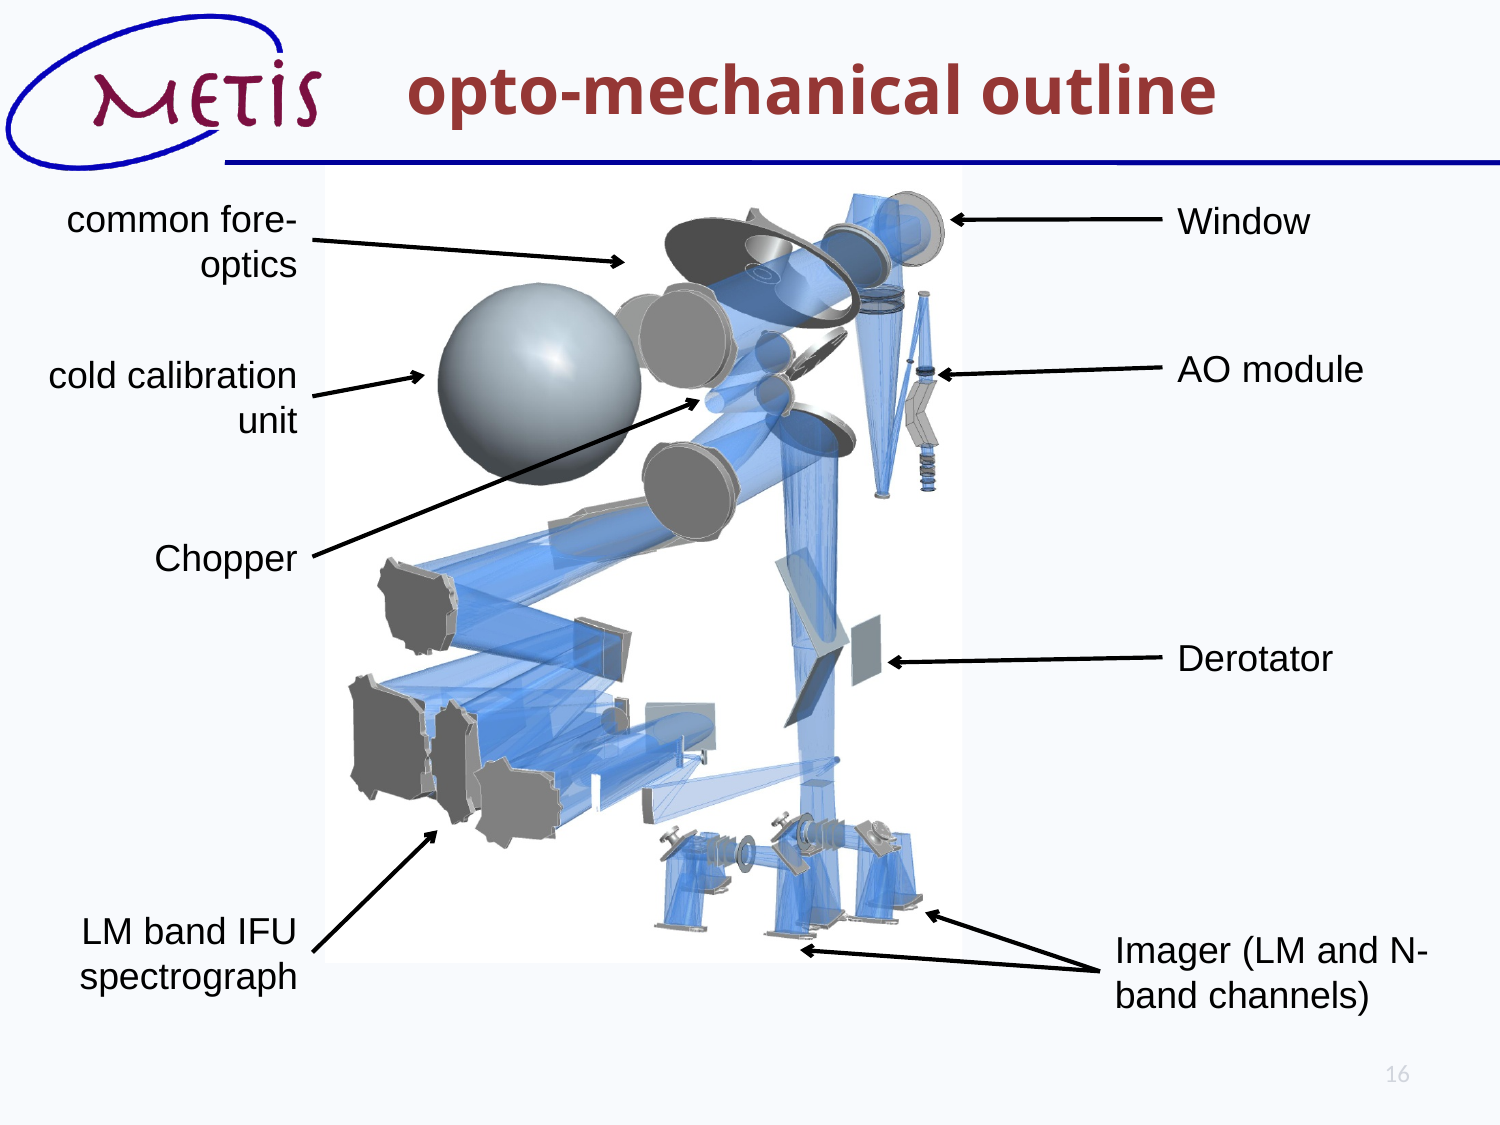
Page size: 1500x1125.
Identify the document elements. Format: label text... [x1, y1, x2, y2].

text_box Imager (LM and N-band channels) [1099, 918, 1475, 1024]
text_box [937, 367, 1163, 376]
title opto-mechanical outline [341, 12, 1301, 160]
text_box common fore-optics [24, 197, 313, 293]
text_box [312, 829, 438, 954]
text_box LM band IFU spectrograph [12, 899, 313, 1005]
text_box Window [1162, 189, 1475, 249]
text_box AO module [1162, 337, 1475, 398]
text_box Chopper [24, 526, 313, 587]
text_box Derotator [1162, 626, 1475, 687]
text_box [312, 240, 626, 263]
slide_number 16 [1074, 1042, 1425, 1103]
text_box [924, 912, 1101, 949]
text_box cold calibration unit [24, 343, 313, 449]
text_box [312, 374, 426, 397]
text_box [312, 399, 701, 558]
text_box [887, 656, 1163, 663]
picture [0, 0, 963, 963]
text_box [799, 949, 1101, 973]
